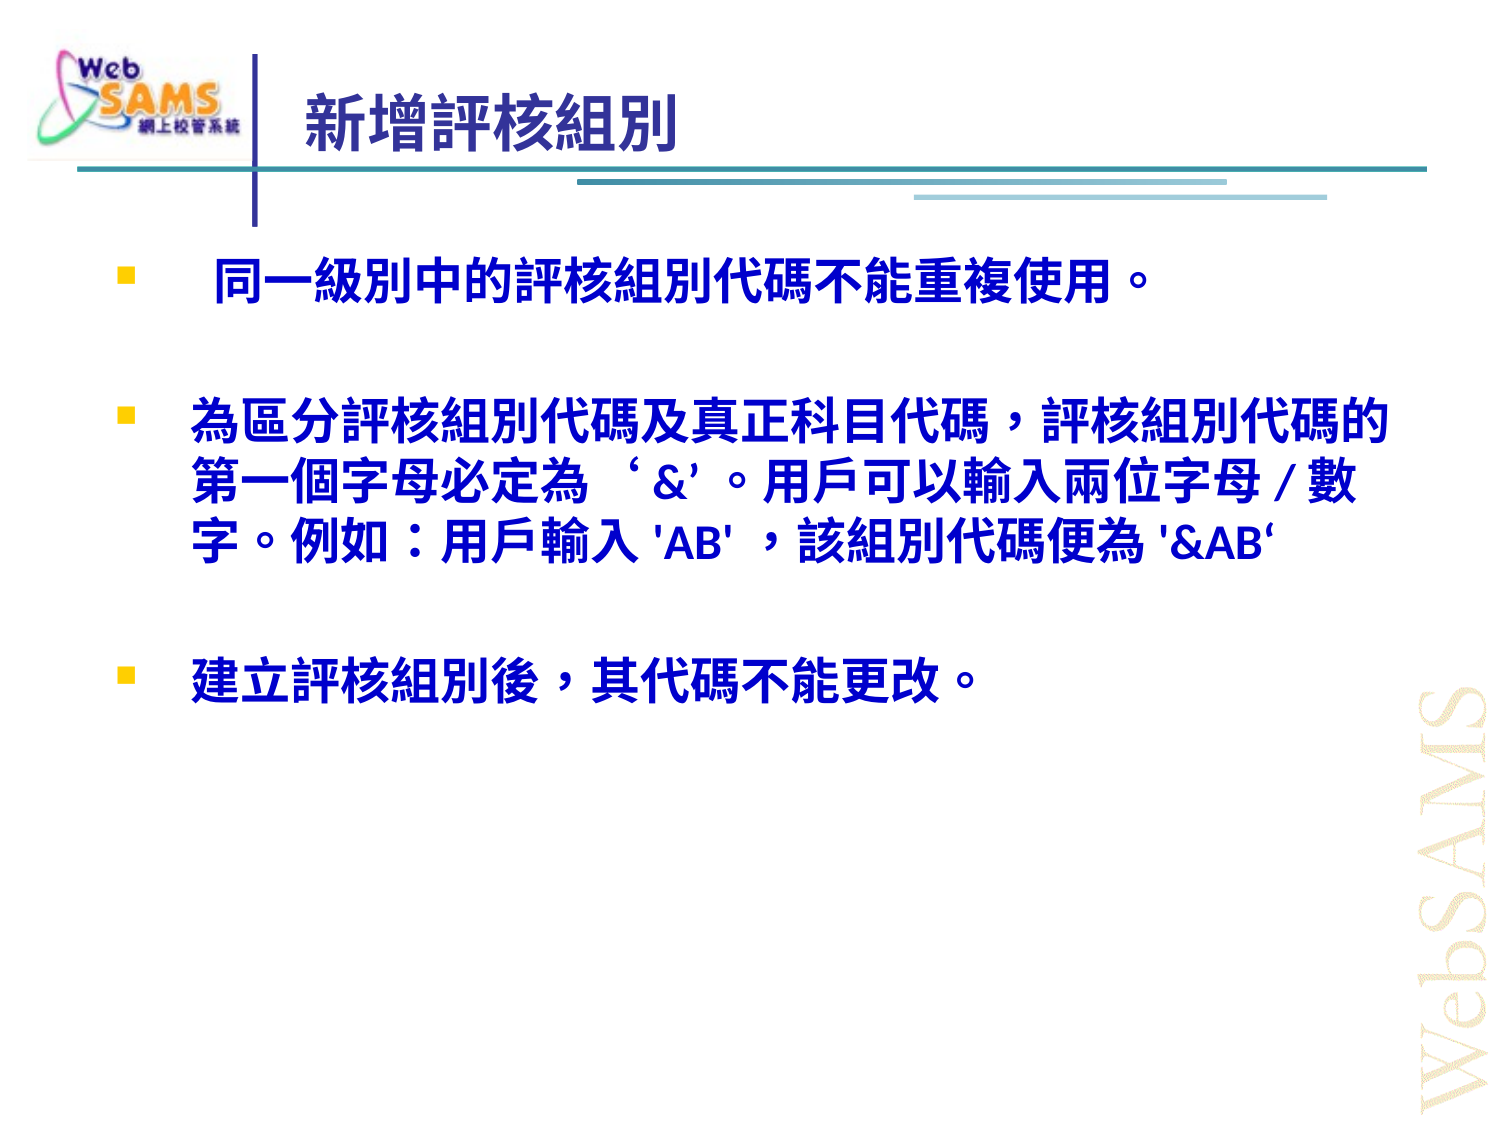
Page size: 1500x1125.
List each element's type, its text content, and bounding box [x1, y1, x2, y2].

picture [1393, 679, 1500, 1117]
list 同一級別中的評核組別代碼不能重複使用。 為區分評核組別代碼及真正科目代碼，評核組別代碼的第一個字母必定為‘&’。用戶可以輸入兩位字母/數字。例如：用戶輸入'AB'，該組別代碼便為'&AB‘ 建立評核組別後，其代碼不能更改。 [100, 241, 1412, 998]
picture [27, 29, 253, 161]
title 新增評核組別 [289, 41, 1465, 167]
